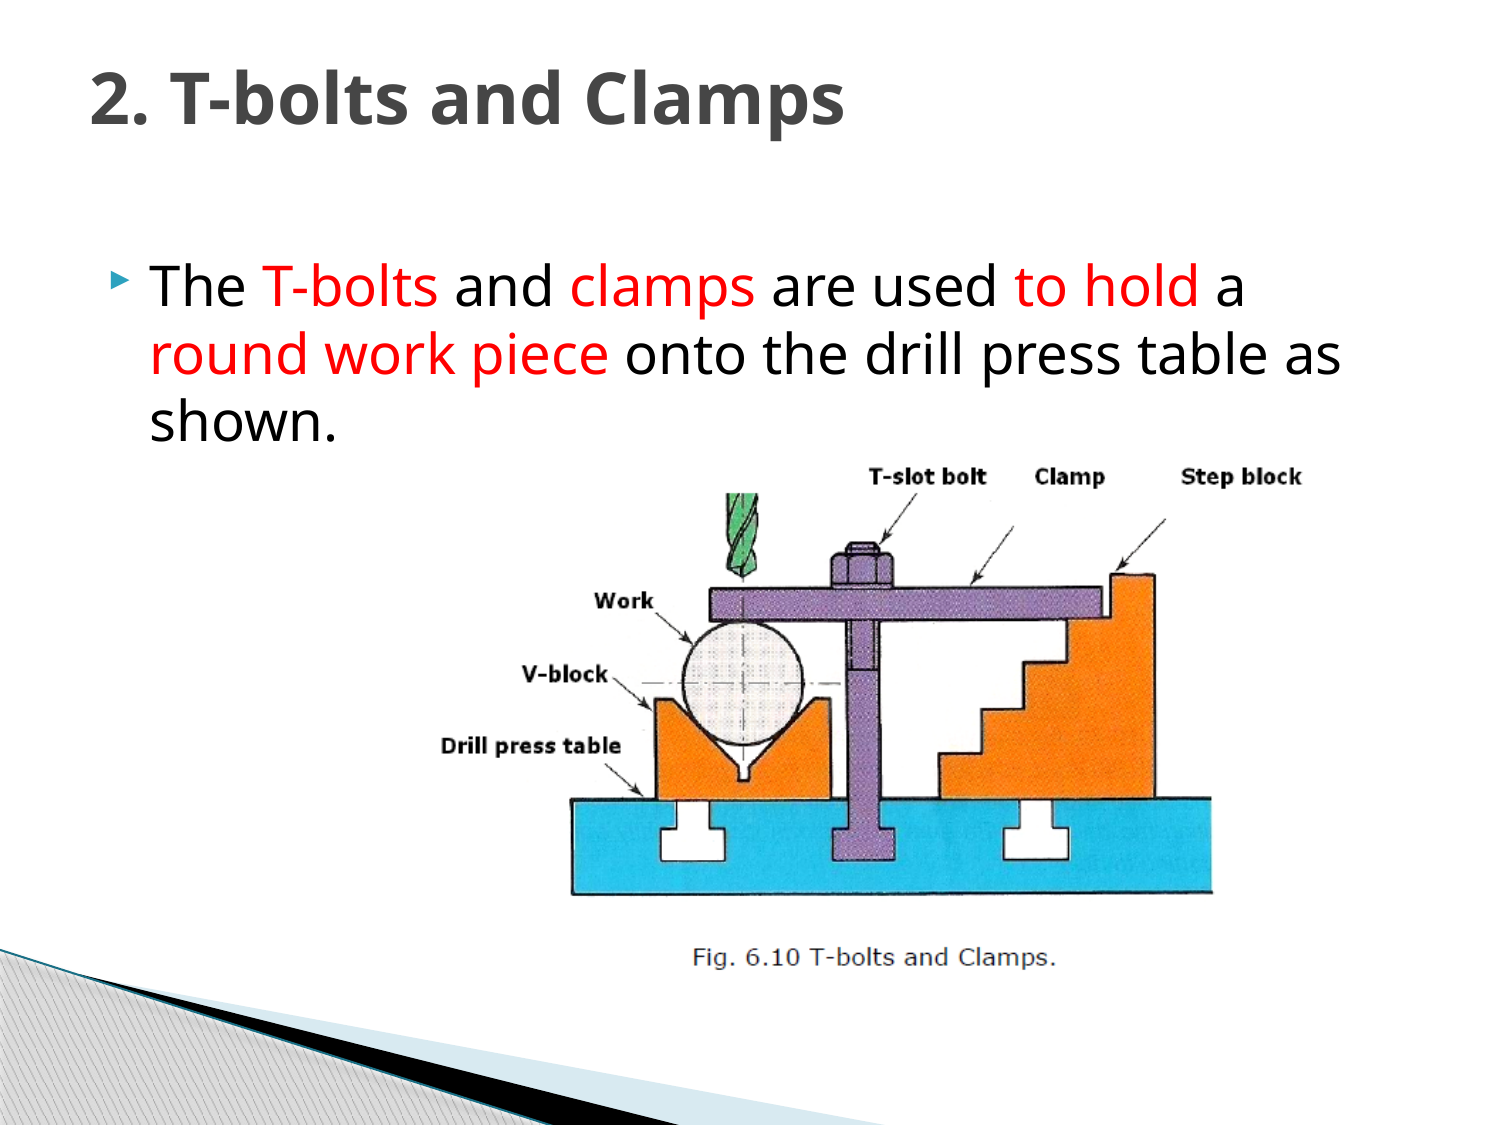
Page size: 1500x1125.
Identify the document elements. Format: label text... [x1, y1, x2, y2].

list The T-bolts and clamps are used to hold a round work piece onto the drill press table as shown. [75, 243, 1425, 986]
title 2. T-bolts and Clamps [75, 45, 1425, 233]
picture [374, 462, 1338, 980]
